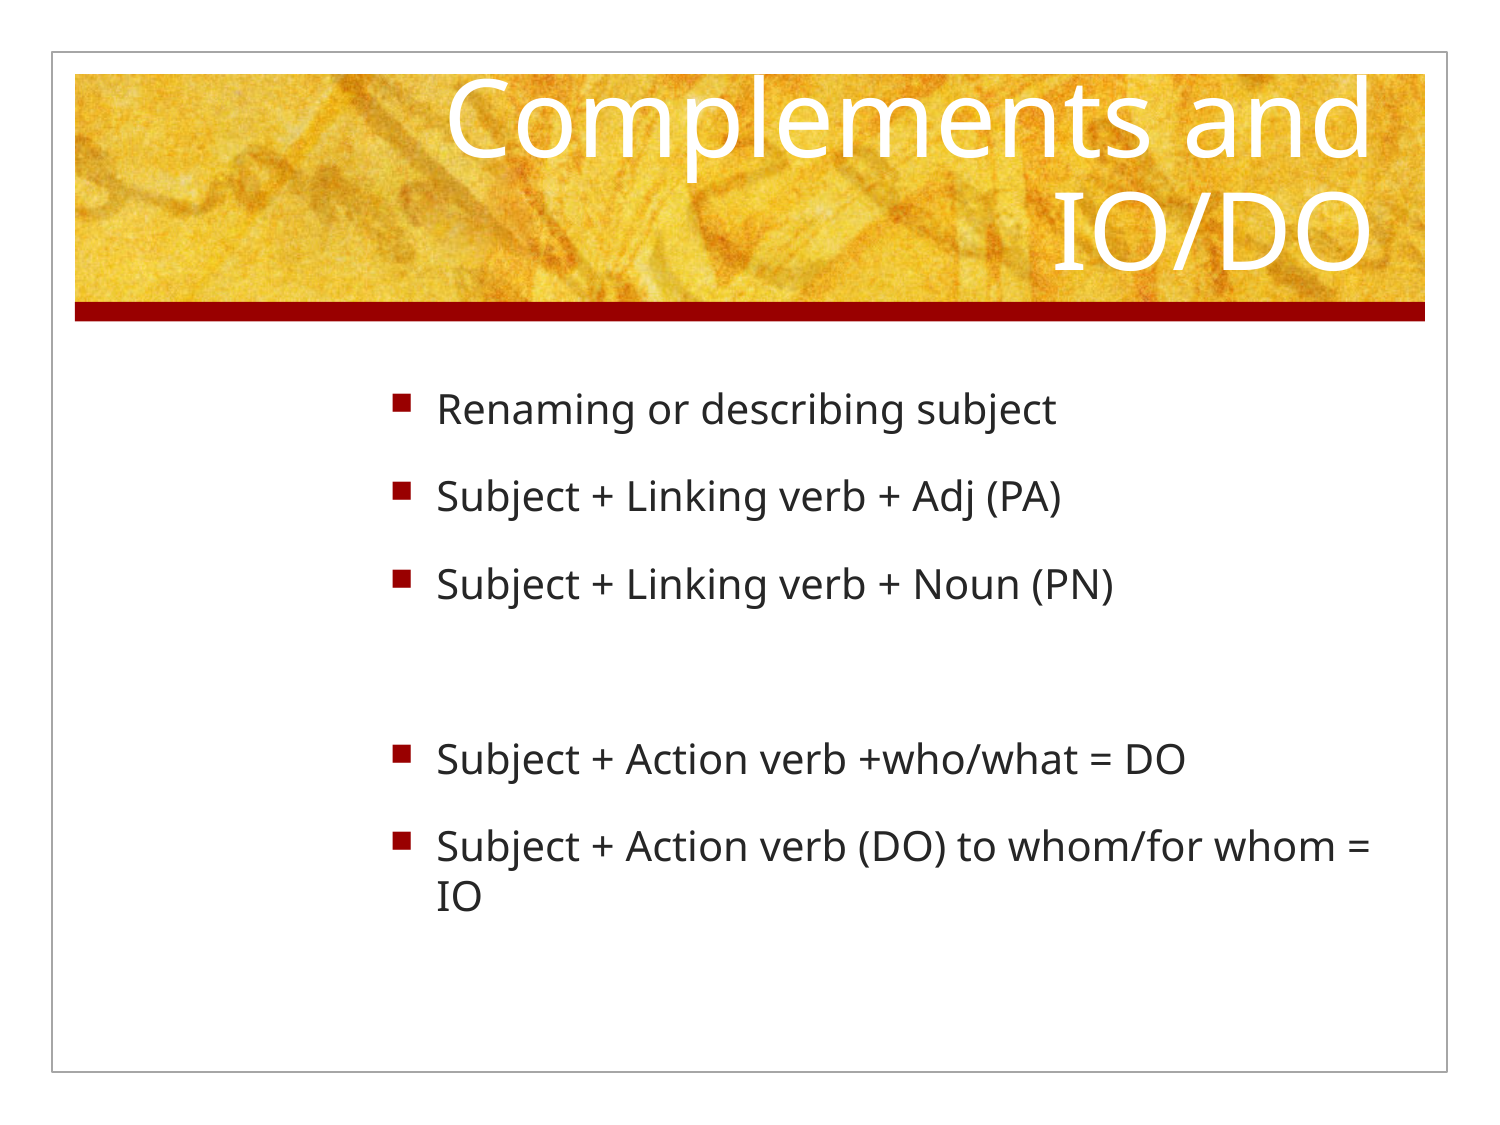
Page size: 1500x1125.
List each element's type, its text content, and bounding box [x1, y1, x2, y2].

picture [75, 74, 1425, 301]
title Complements and IO/DO [108, 74, 1392, 292]
list Renaming or describing subject Subject + Linking verb + Adj (PA) Subject + Linking verb + Noun (PN) Subject + Action verb +who/what = DO Subject + Action verb (DO) to whom/for whom = IO [375, 375, 1392, 1005]
